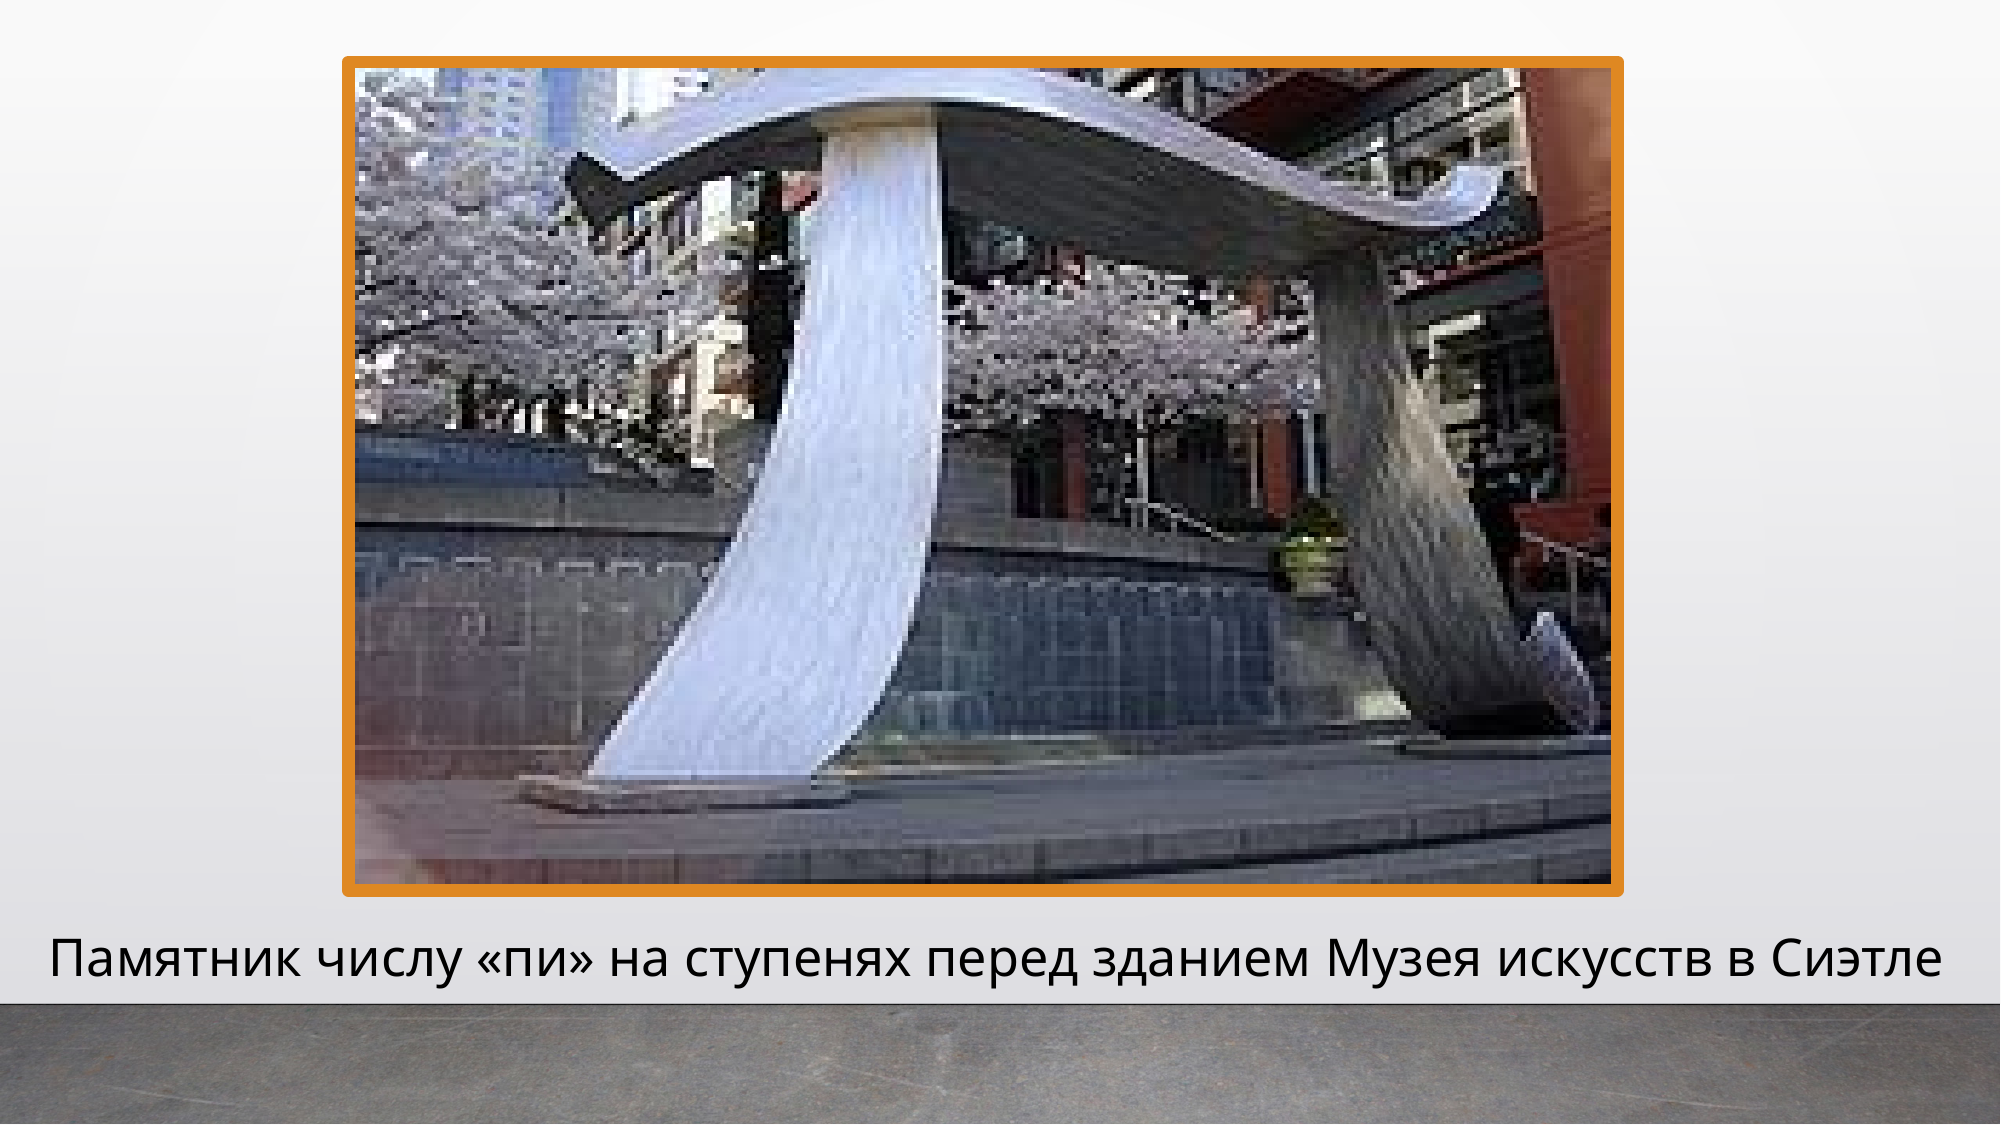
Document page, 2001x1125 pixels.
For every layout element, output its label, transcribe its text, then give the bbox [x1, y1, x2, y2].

text_box Памятник числу «пи» на ступенях перед зданием Музея искусств в Сиэтле [34, 917, 2000, 995]
picture [0, 1004, 2000, 1124]
picture [354, 67, 1612, 885]
